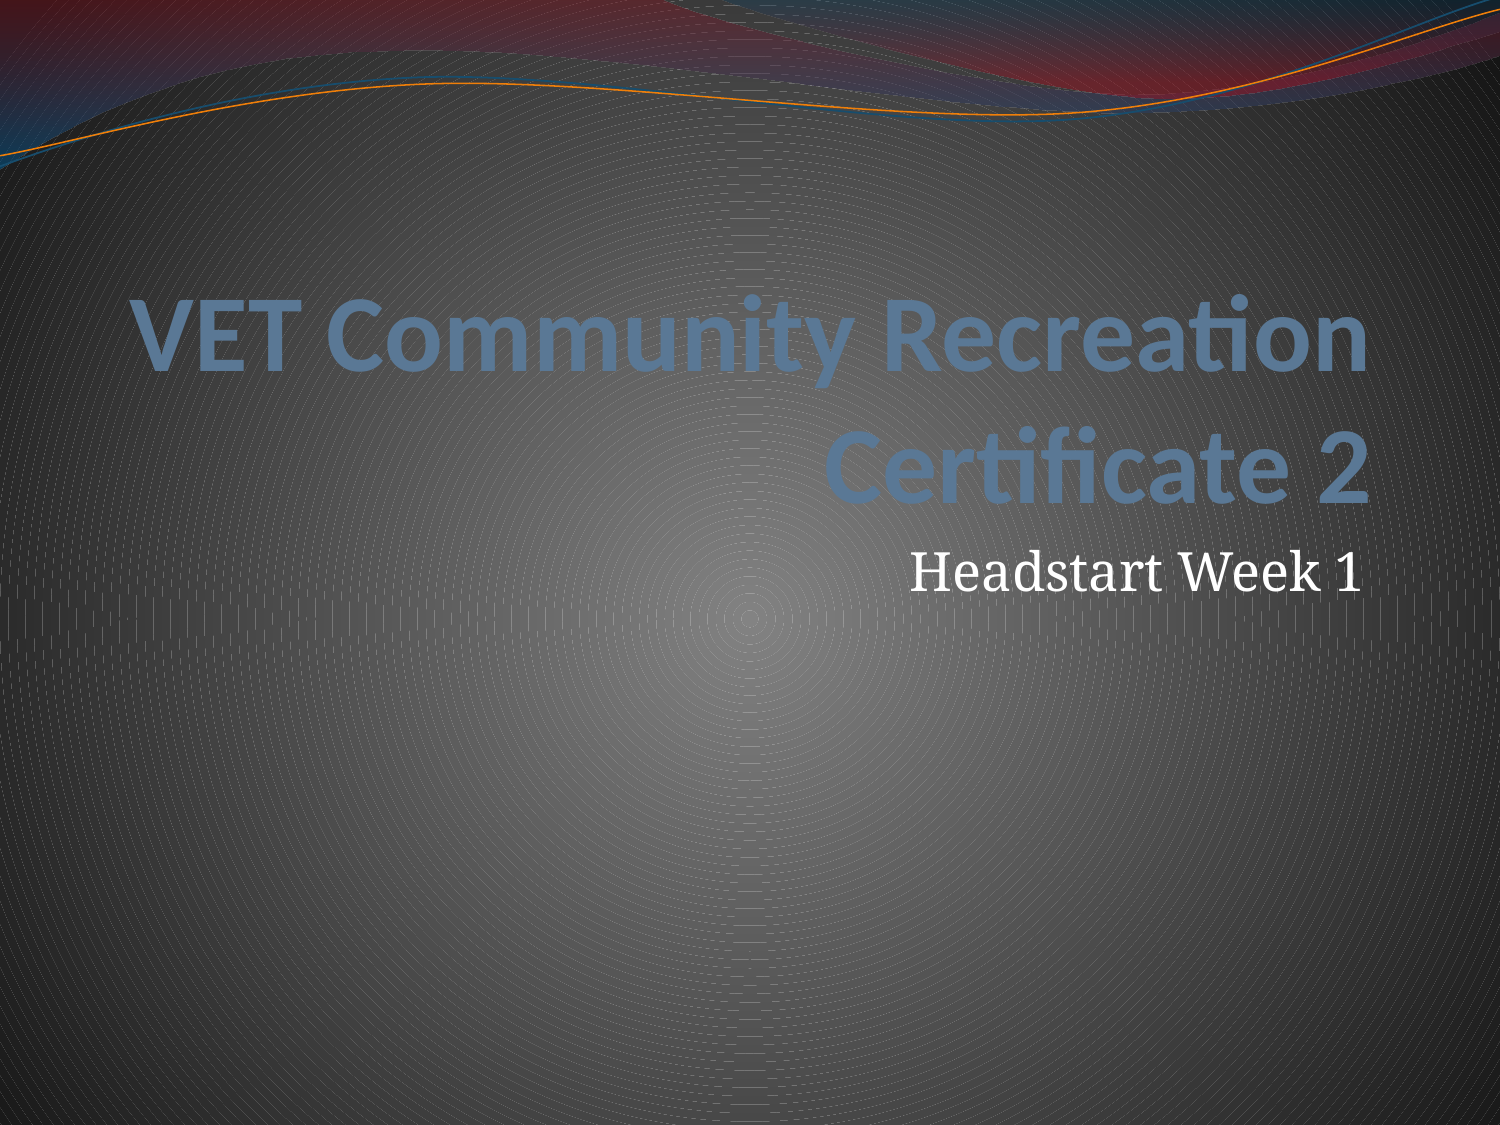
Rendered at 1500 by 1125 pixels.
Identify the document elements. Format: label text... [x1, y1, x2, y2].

title VET Community Recreation Certificate 2 [87, 224, 1376, 525]
subtitle Headstart Week 1 [87, 529, 1376, 818]
